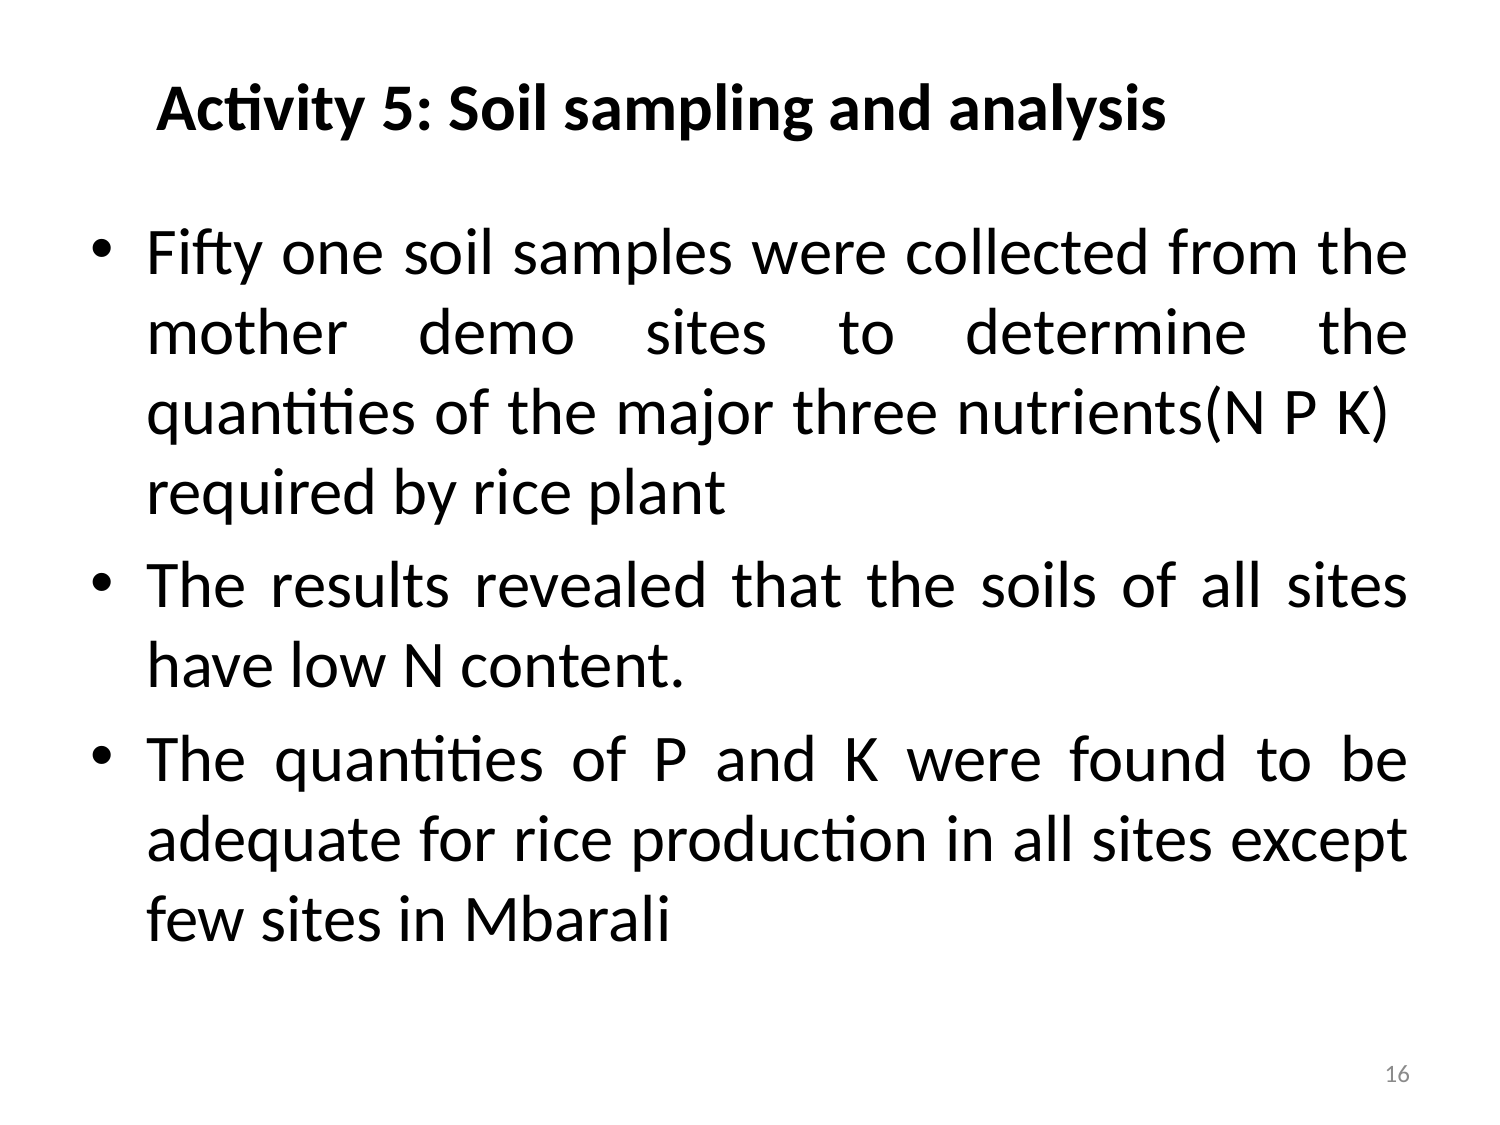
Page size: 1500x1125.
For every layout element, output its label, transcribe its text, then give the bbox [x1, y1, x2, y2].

slide_number 16 [1074, 1042, 1425, 1103]
list Fifty one soil samples were collected from the mother demo sites to determine the quantities of the major three nutrients(N P K) required by rice plant The results revealed that the soils of all sites have low N content. The quantities of P and K were found to be adequate for rice production in all sites except few sites in Mbarali [75, 200, 1425, 1005]
title Activity 5: Soil sampling and analysis [75, 45, 1250, 163]
